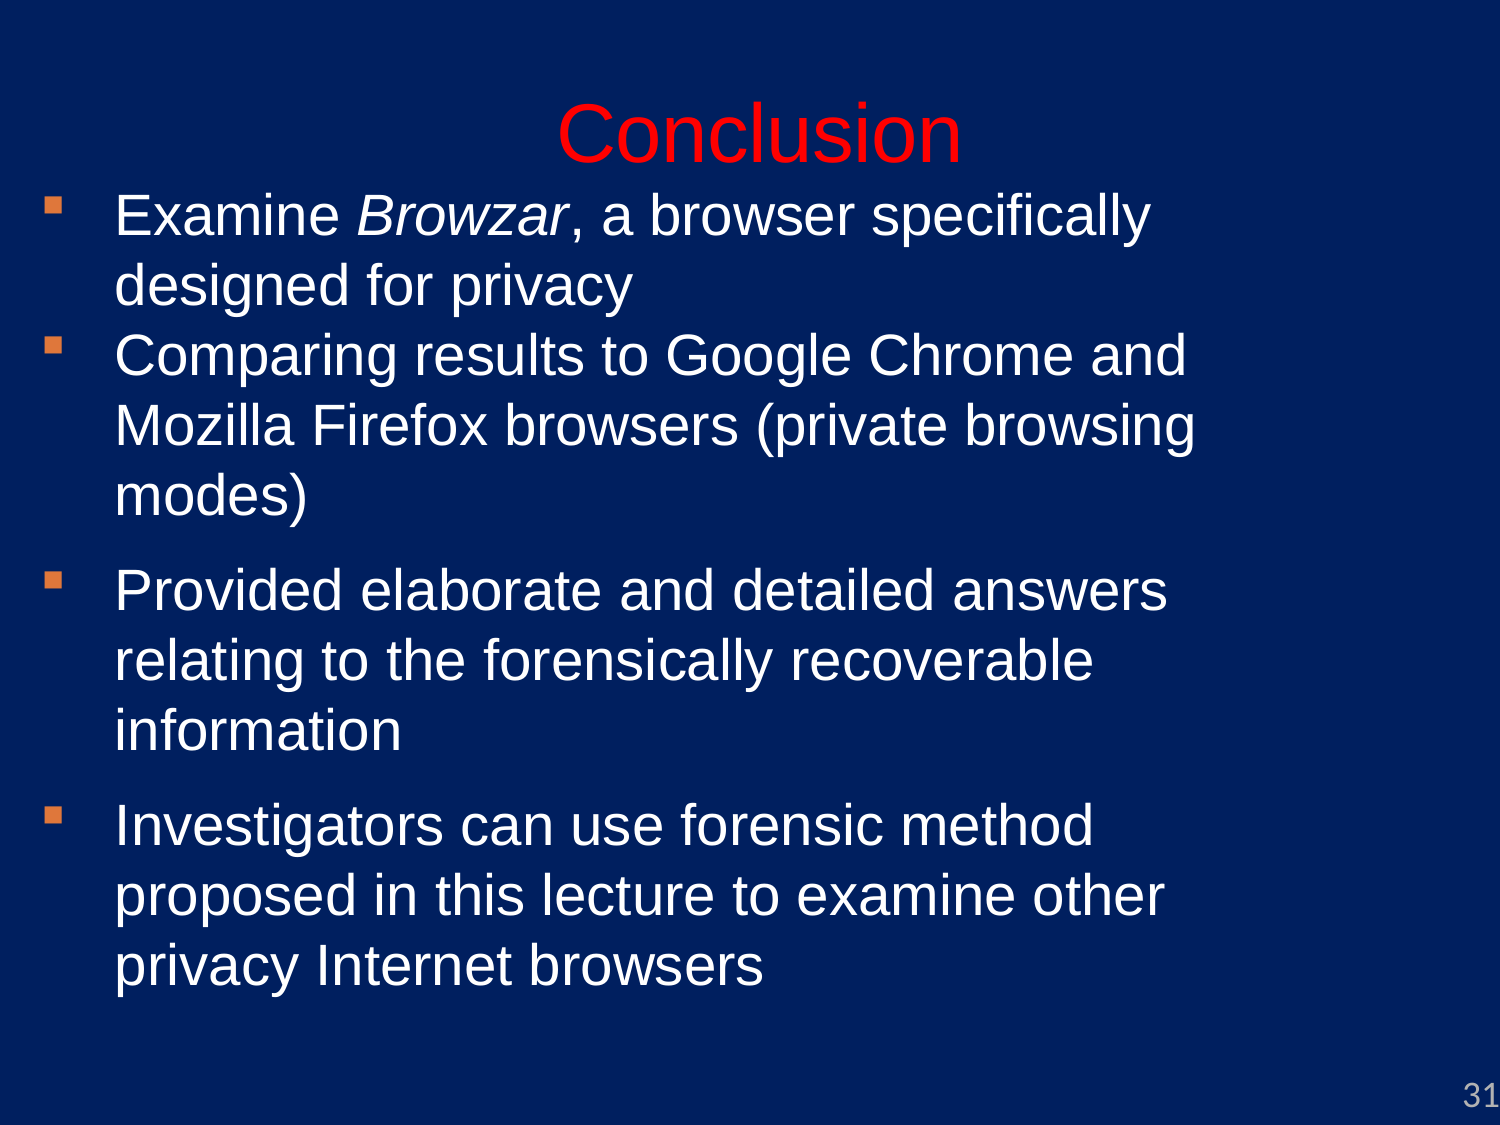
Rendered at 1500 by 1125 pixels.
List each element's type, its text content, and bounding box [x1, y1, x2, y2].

title Conclusion [44, 53, 1456, 267]
text_box Examine Browzar, a browser specifically designed for privacy Comparing results to Google Chrome and Mozilla Firefox browsers (private browsing modes) Provided elaborate and detailed answers relating to the forensically recoverable information Investigators can use forensic method proposed in this lecture to examine other privacy Internet browsers [37, 177, 1226, 998]
slide_number 31 [1437, 1069, 1500, 1125]
